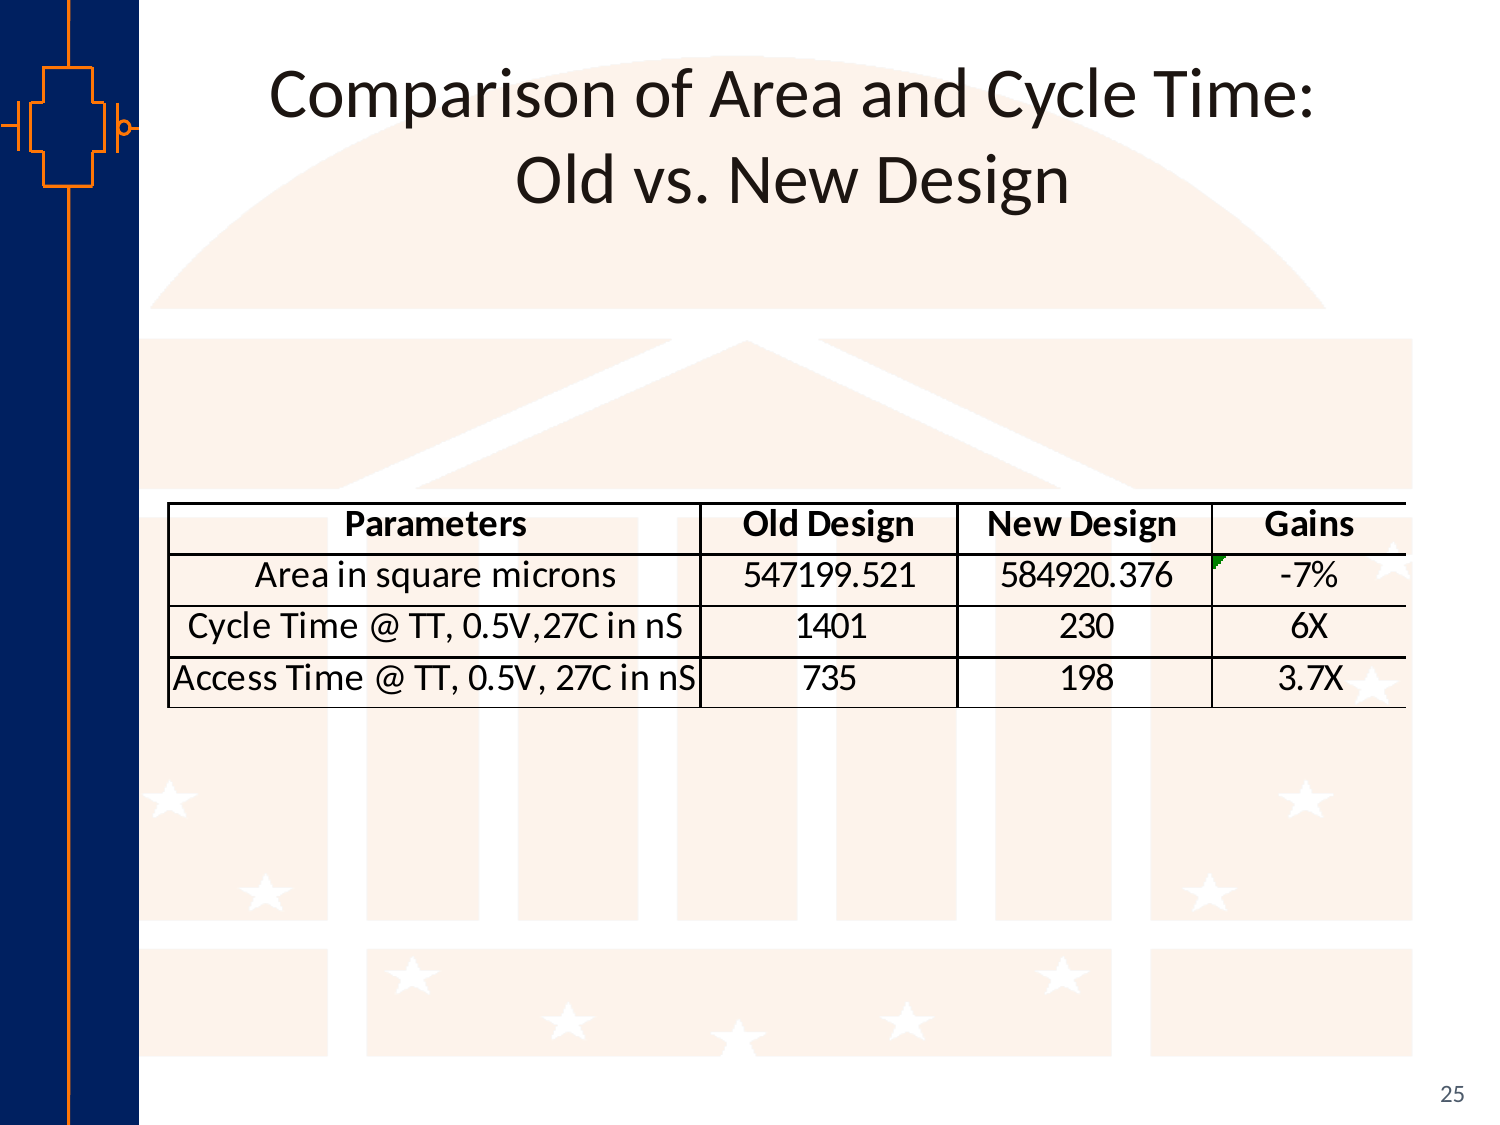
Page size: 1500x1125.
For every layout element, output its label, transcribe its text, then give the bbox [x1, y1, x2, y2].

title Comparison of Area and Cycle Time: Old vs. New Design [200, 37, 1388, 225]
slide_number 25 [1425, 1062, 1488, 1123]
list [167, 501, 1409, 711]
